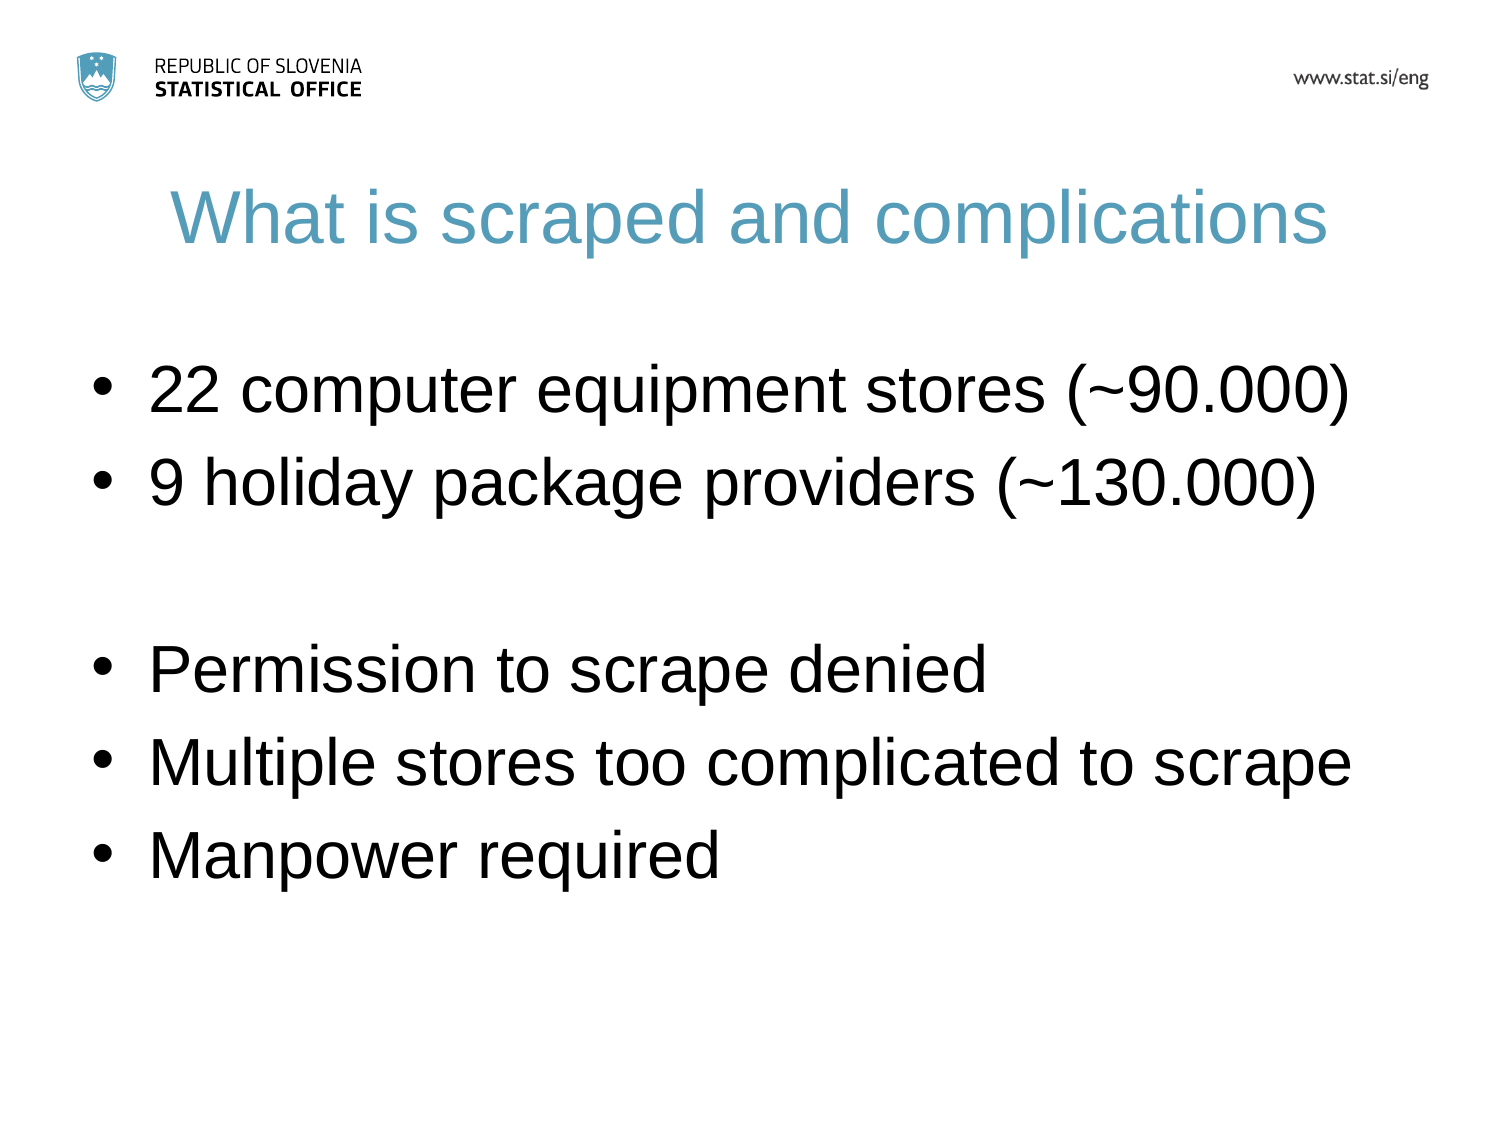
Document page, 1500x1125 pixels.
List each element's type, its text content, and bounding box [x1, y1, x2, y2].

title What is scraped and complications [75, 113, 1425, 315]
picture [1293, 62, 1436, 92]
list 22 computer equipment stores (~90.000) 9 holiday package providers (~130.000) Permission to scrape denied Multiple stores too complicated to scrape Manpower required [76, 338, 1424, 1000]
